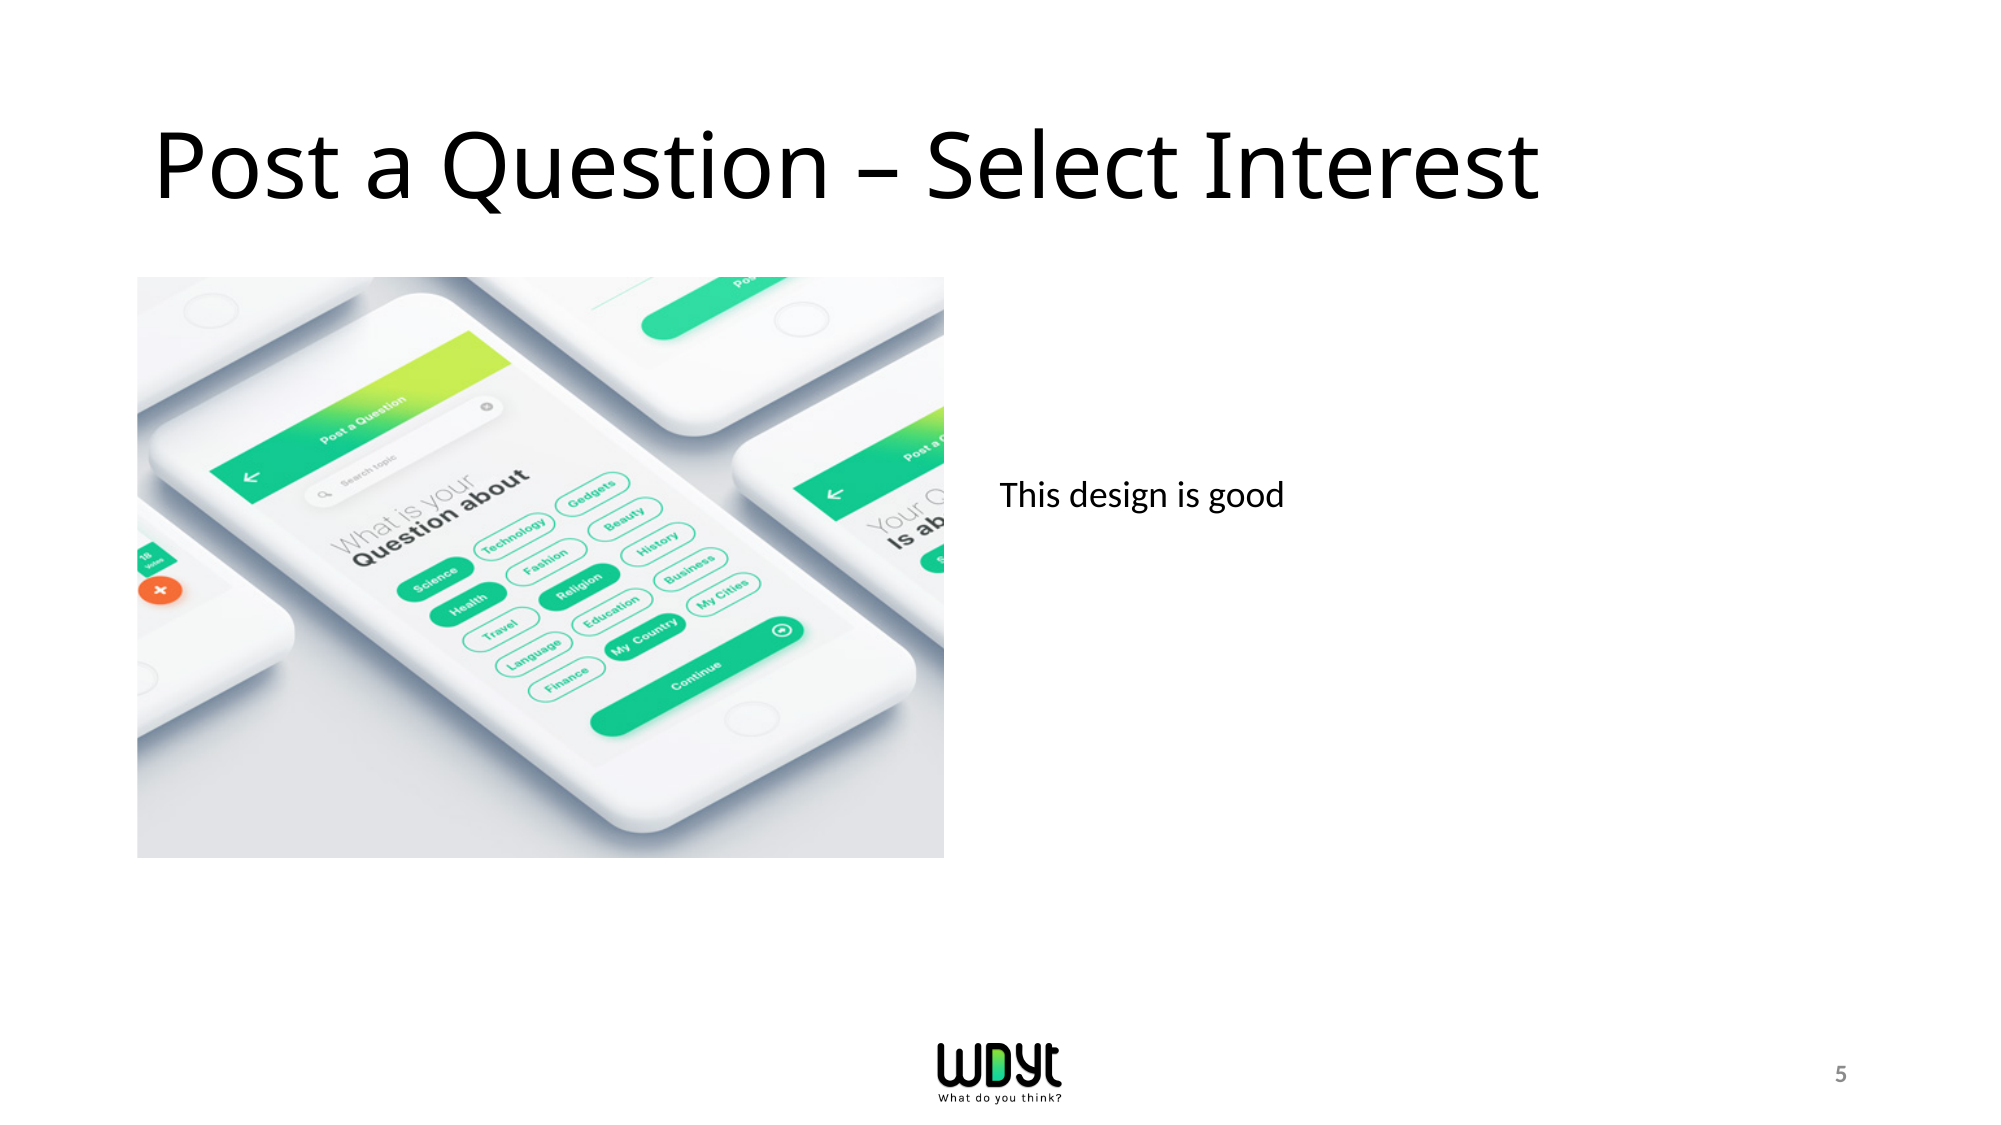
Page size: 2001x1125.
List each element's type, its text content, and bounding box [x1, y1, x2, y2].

picture [925, 1015, 1075, 1125]
title Post a Question – Select Interest [137, 59, 1863, 278]
slide_number 5 [1412, 1042, 1863, 1103]
text_box This design is good [984, 462, 1570, 523]
picture [137, 277, 944, 858]
